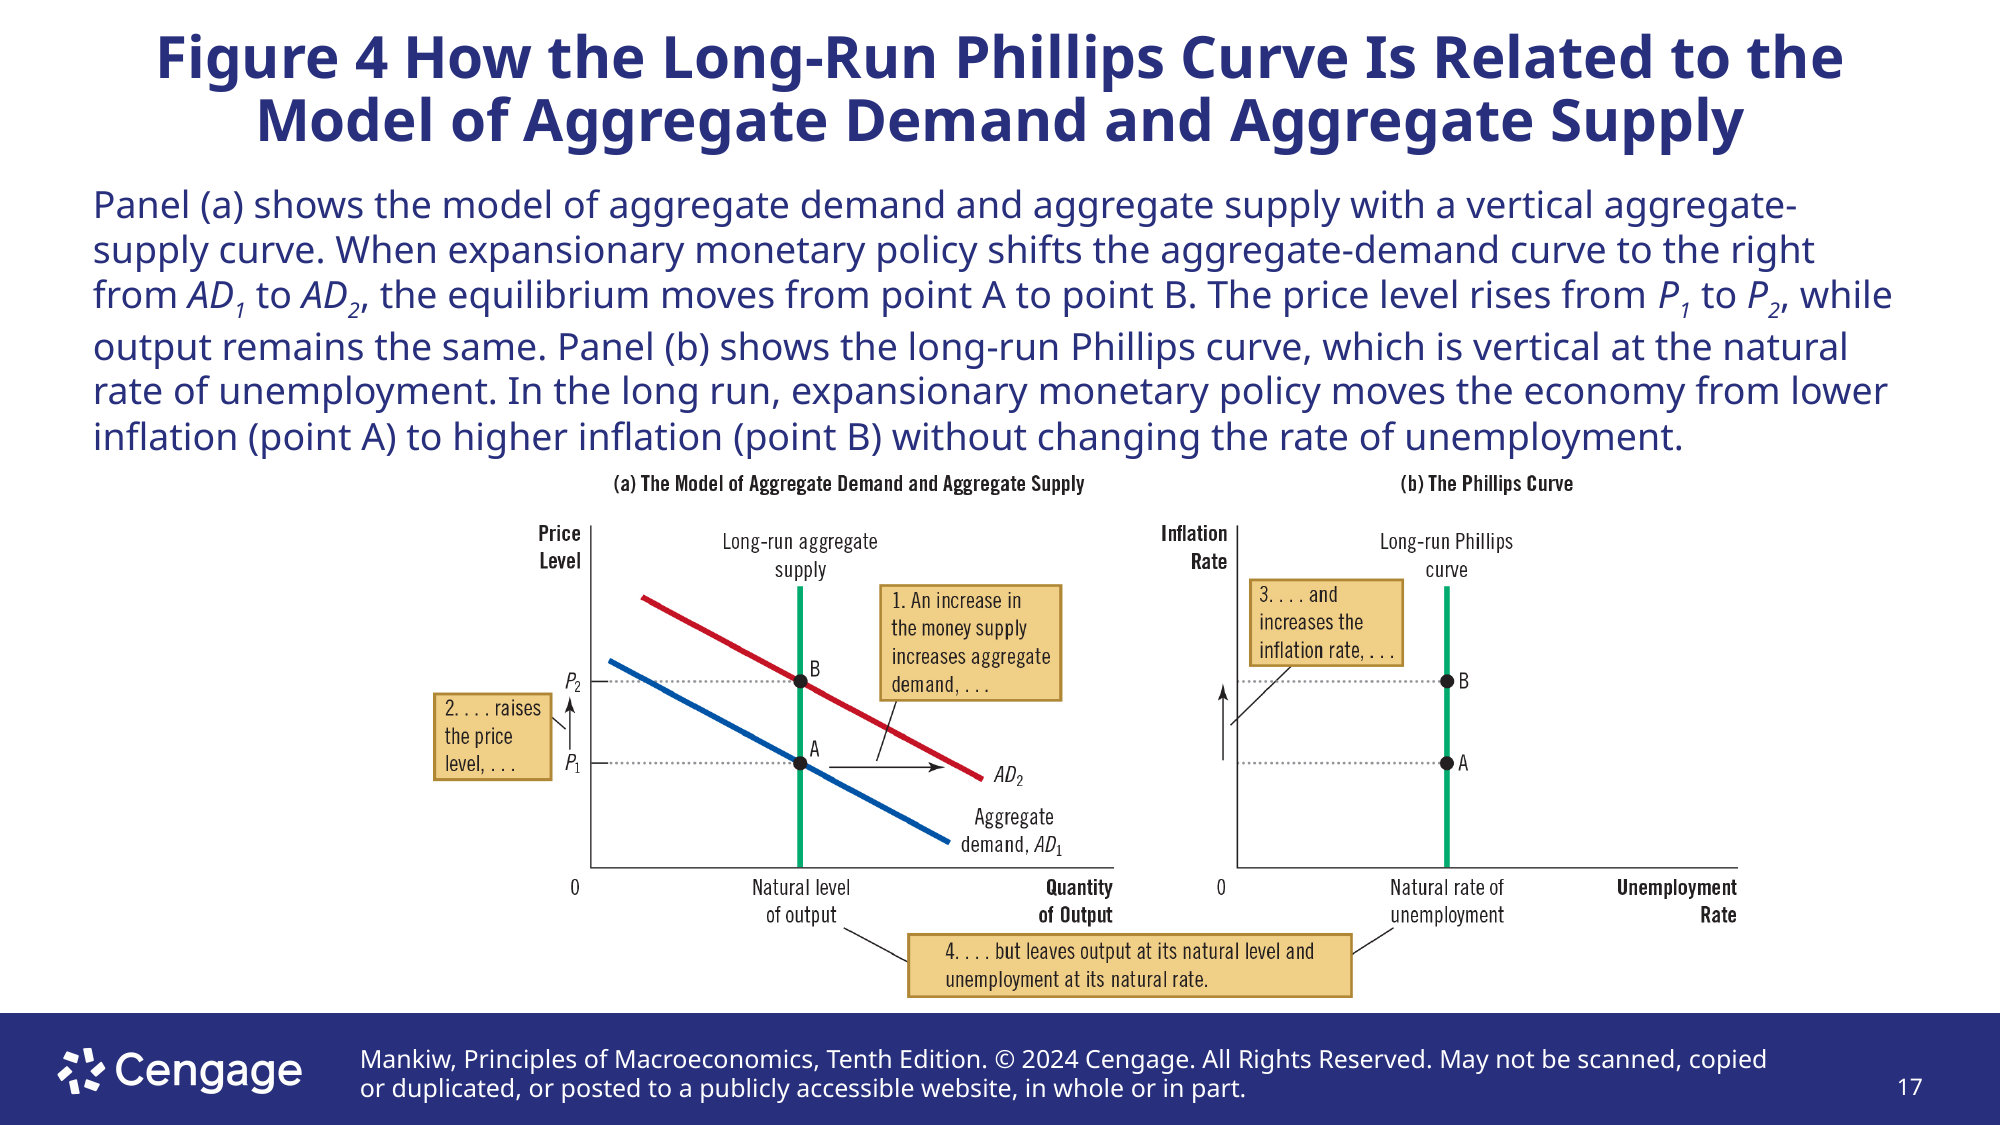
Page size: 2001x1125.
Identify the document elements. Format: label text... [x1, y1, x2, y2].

title Figure 4 How the Long-Run Phillips Curve Is Related to the Model of Aggregate Demand and Aggregate Supply [78, 20, 1923, 156]
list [433, 472, 1738, 998]
picture [30, 1020, 329, 1122]
list Panel (a) shows the model of aggregate demand and aggregate supply with a vertical aggregate-supply curve. When expansionary monetary policy shifts the aggregate-demand curve to the right from AD1 to AD2, the equilibrium moves from point A to point B. The price level rises from P1 to P2, while output remains the same. Panel (b) shows the long-run Phillips curve, which is vertical at the natural rate of unemployment. In the long run, expansionary monetary policy moves the economy from lower inflation (point A) to higher inflation (point B) without changing the rate of unemployment. [77, 173, 1923, 510]
